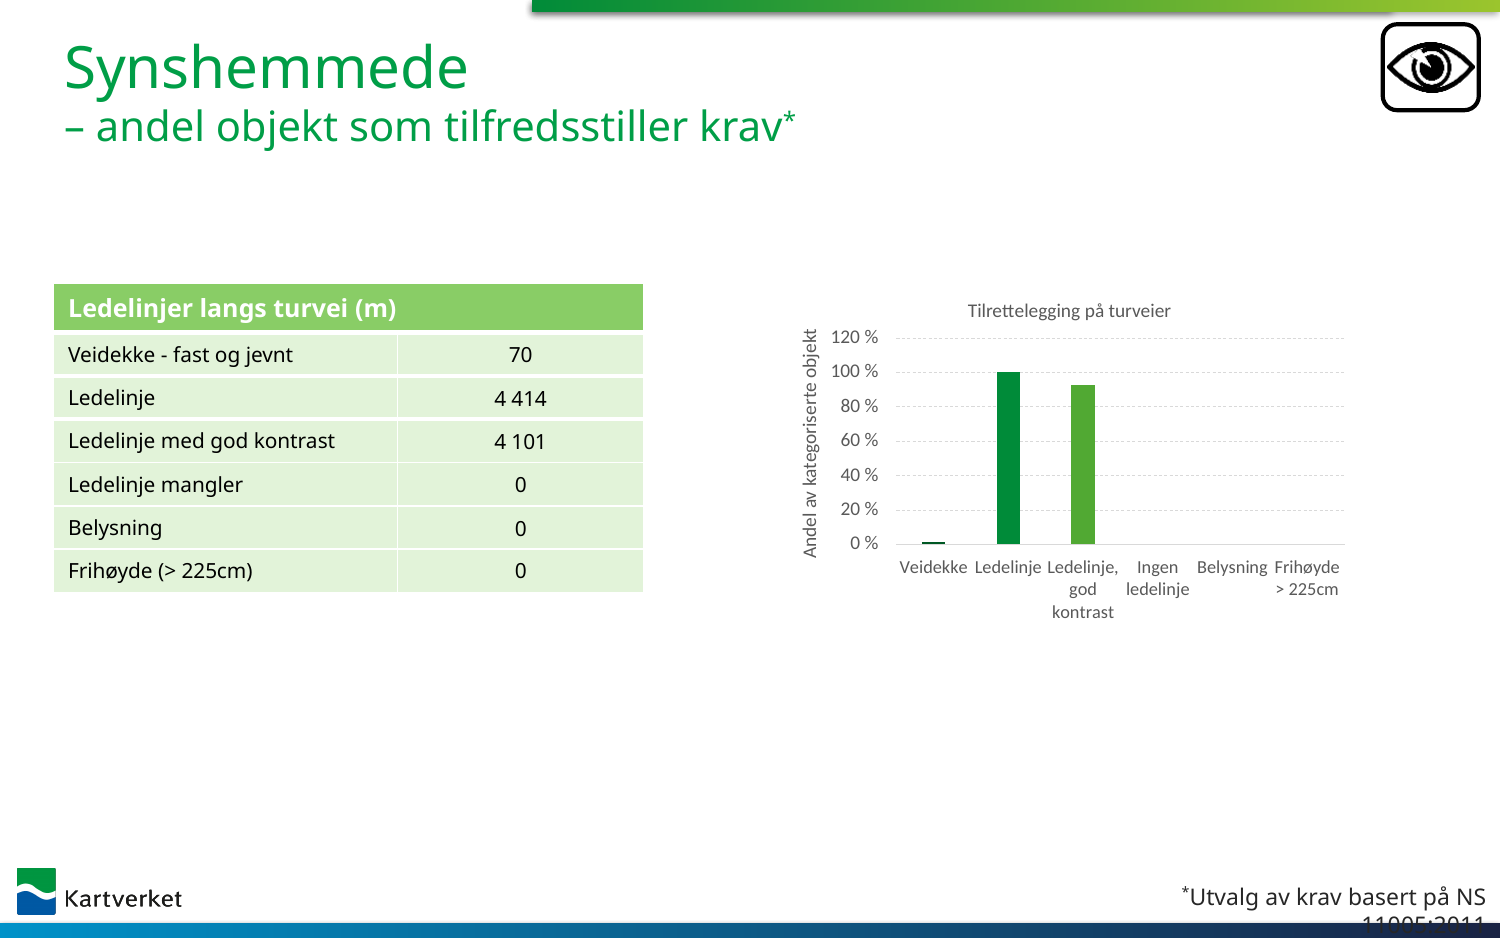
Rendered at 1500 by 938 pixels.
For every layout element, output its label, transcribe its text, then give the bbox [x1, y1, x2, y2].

table_cell Frihøyde (> 225cm) [54, 550, 397, 592]
table_cell Veidekke - fast og jevnt [54, 335, 397, 374]
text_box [1382, 24, 1480, 111]
table_cell 4 414 [398, 378, 643, 417]
picture [791, 291, 1348, 630]
table_cell 0 [398, 507, 643, 548]
table_cell 0 [398, 550, 643, 592]
table_cell 70 [398, 335, 643, 374]
table_cell Ledelinje mangler [54, 463, 397, 505]
table_header Ledelinjer langs turvei (m) [54, 284, 643, 330]
text_box Synshemmede – andel objekt som tilfredsstiller krav* [49, 24, 1431, 158]
table_cell 0 [398, 463, 643, 505]
table_cell Belysning [54, 507, 397, 548]
table_cell 4 101 [398, 421, 643, 462]
table_cell Ledelinje med god kontrast [54, 421, 397, 462]
table_cell Ledelinje [54, 378, 397, 417]
text_box *Utvalg av krav basert på NS 11005:2011 [1068, 873, 1500, 938]
